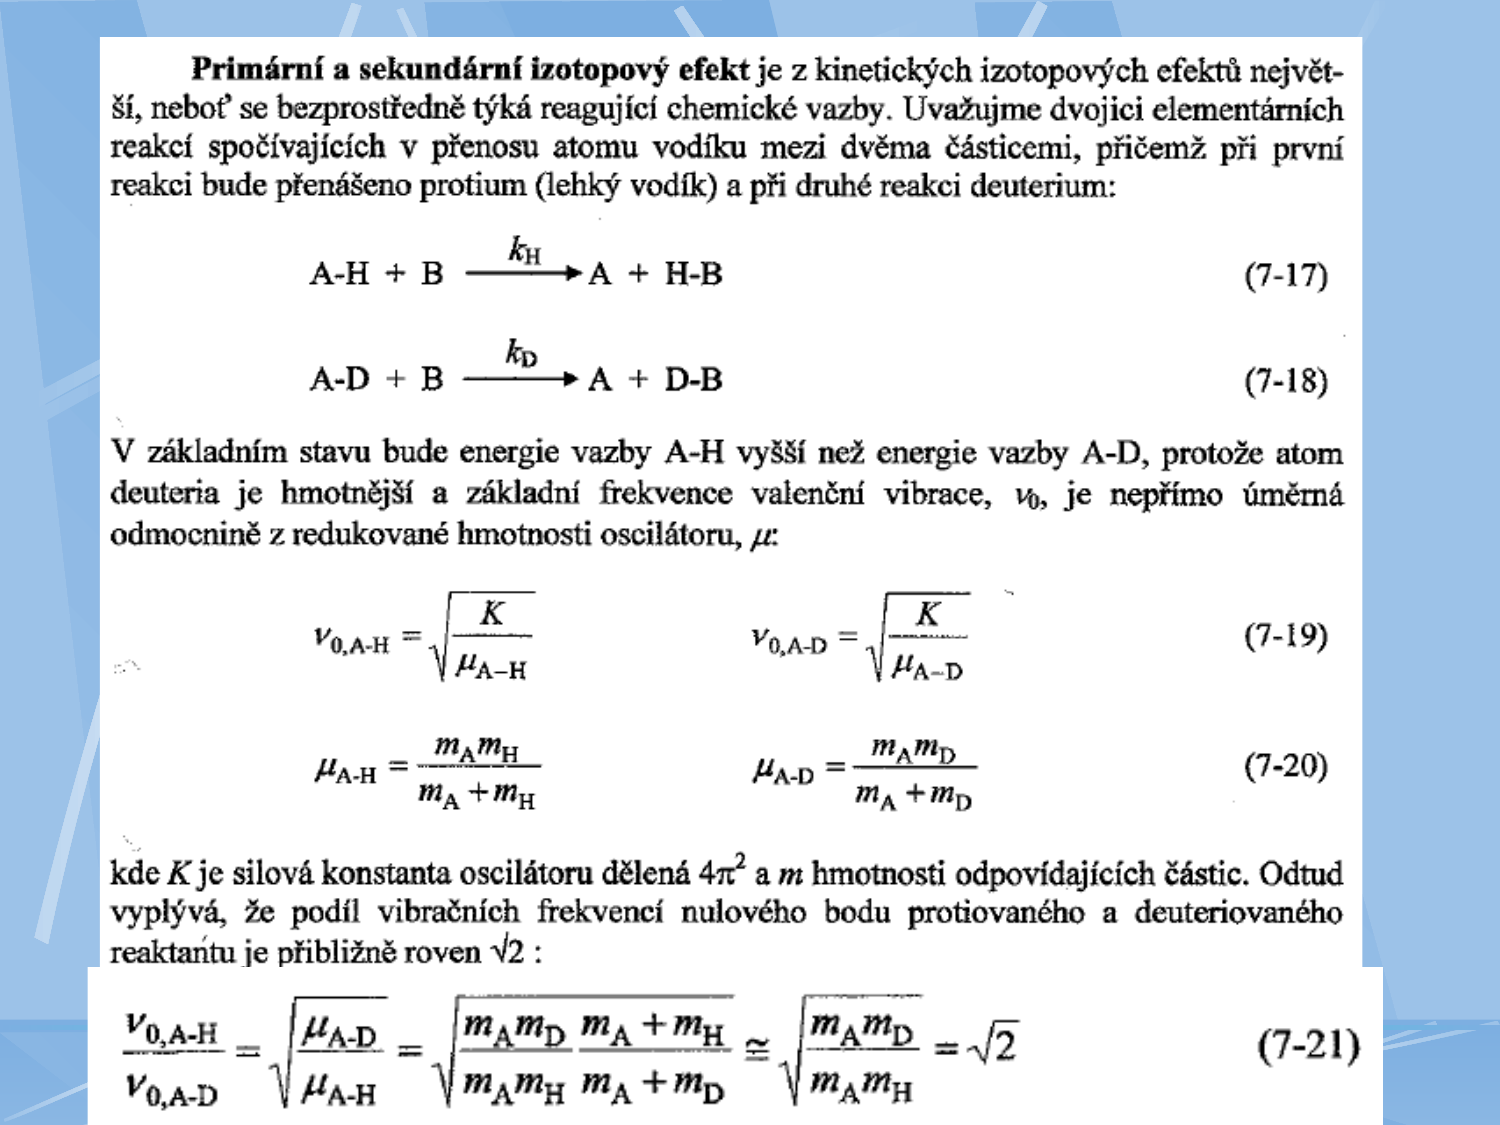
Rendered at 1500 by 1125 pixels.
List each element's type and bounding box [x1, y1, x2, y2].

picture [87, 37, 1383, 1125]
